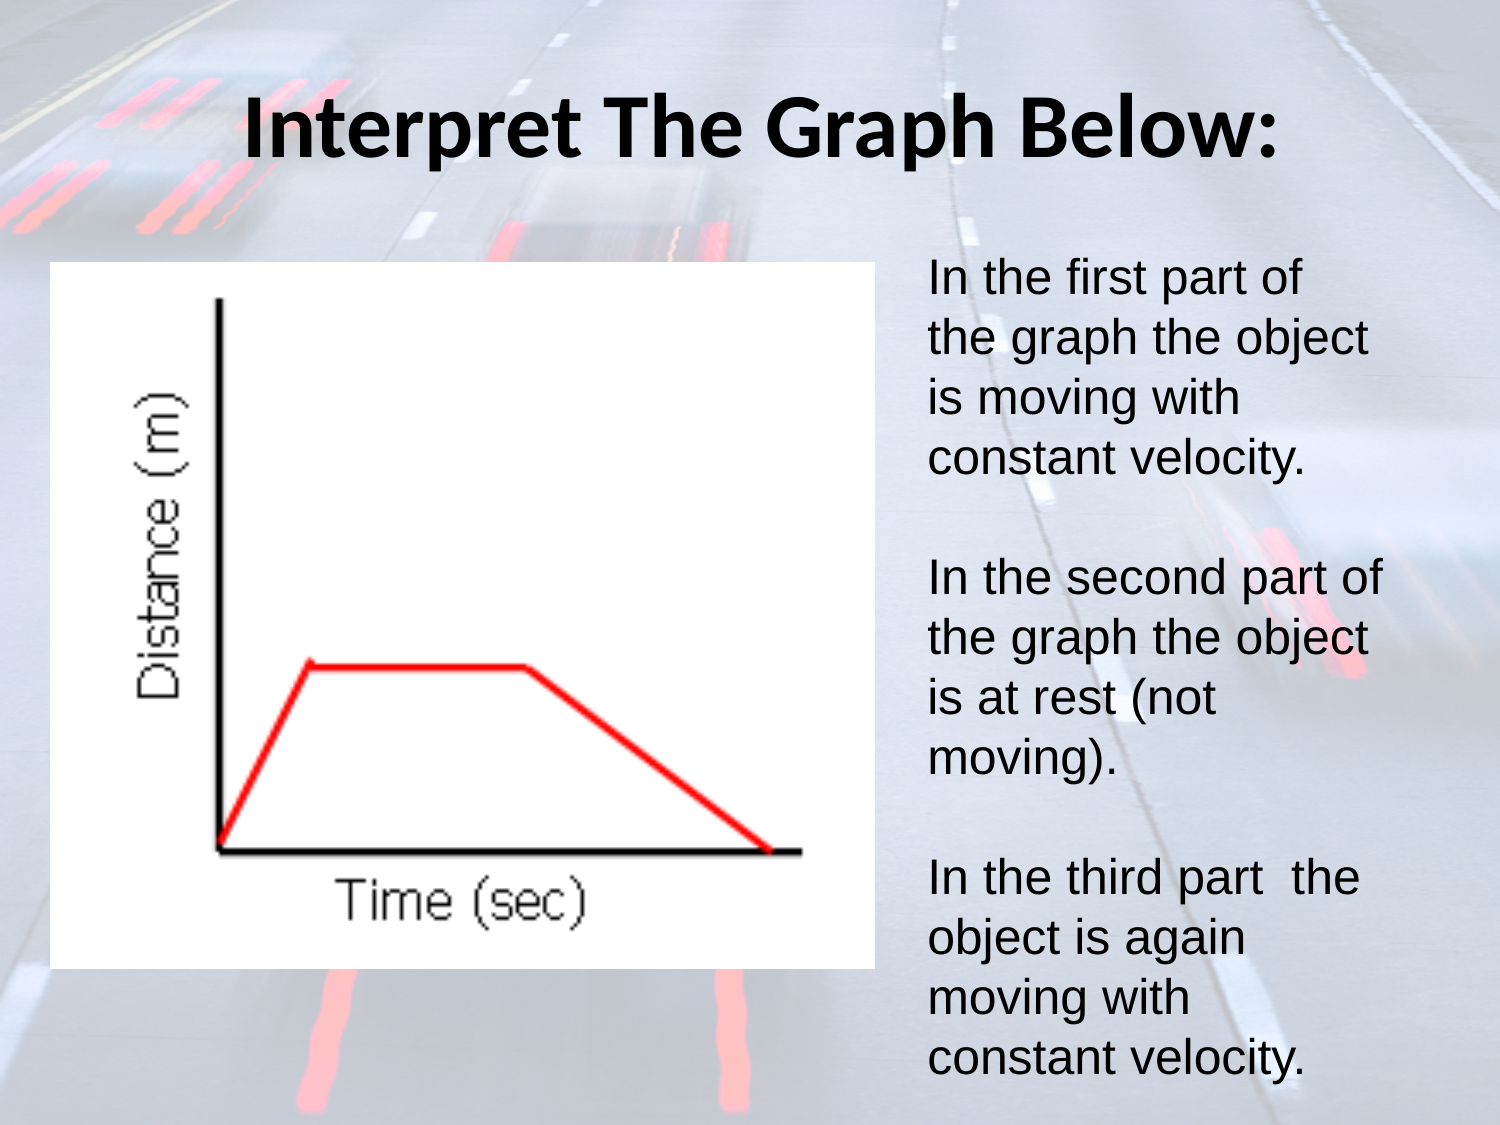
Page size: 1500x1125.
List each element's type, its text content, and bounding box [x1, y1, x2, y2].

title Interpret The Graph Below: [125, 0, 1400, 242]
picture [49, 262, 876, 969]
text_box In the first part of the graph the object is moving with constant velocity. In the second part of the graph the object is at rest (not moving). In the third part the object is again moving with constant velocity. [912, 237, 1400, 1093]
